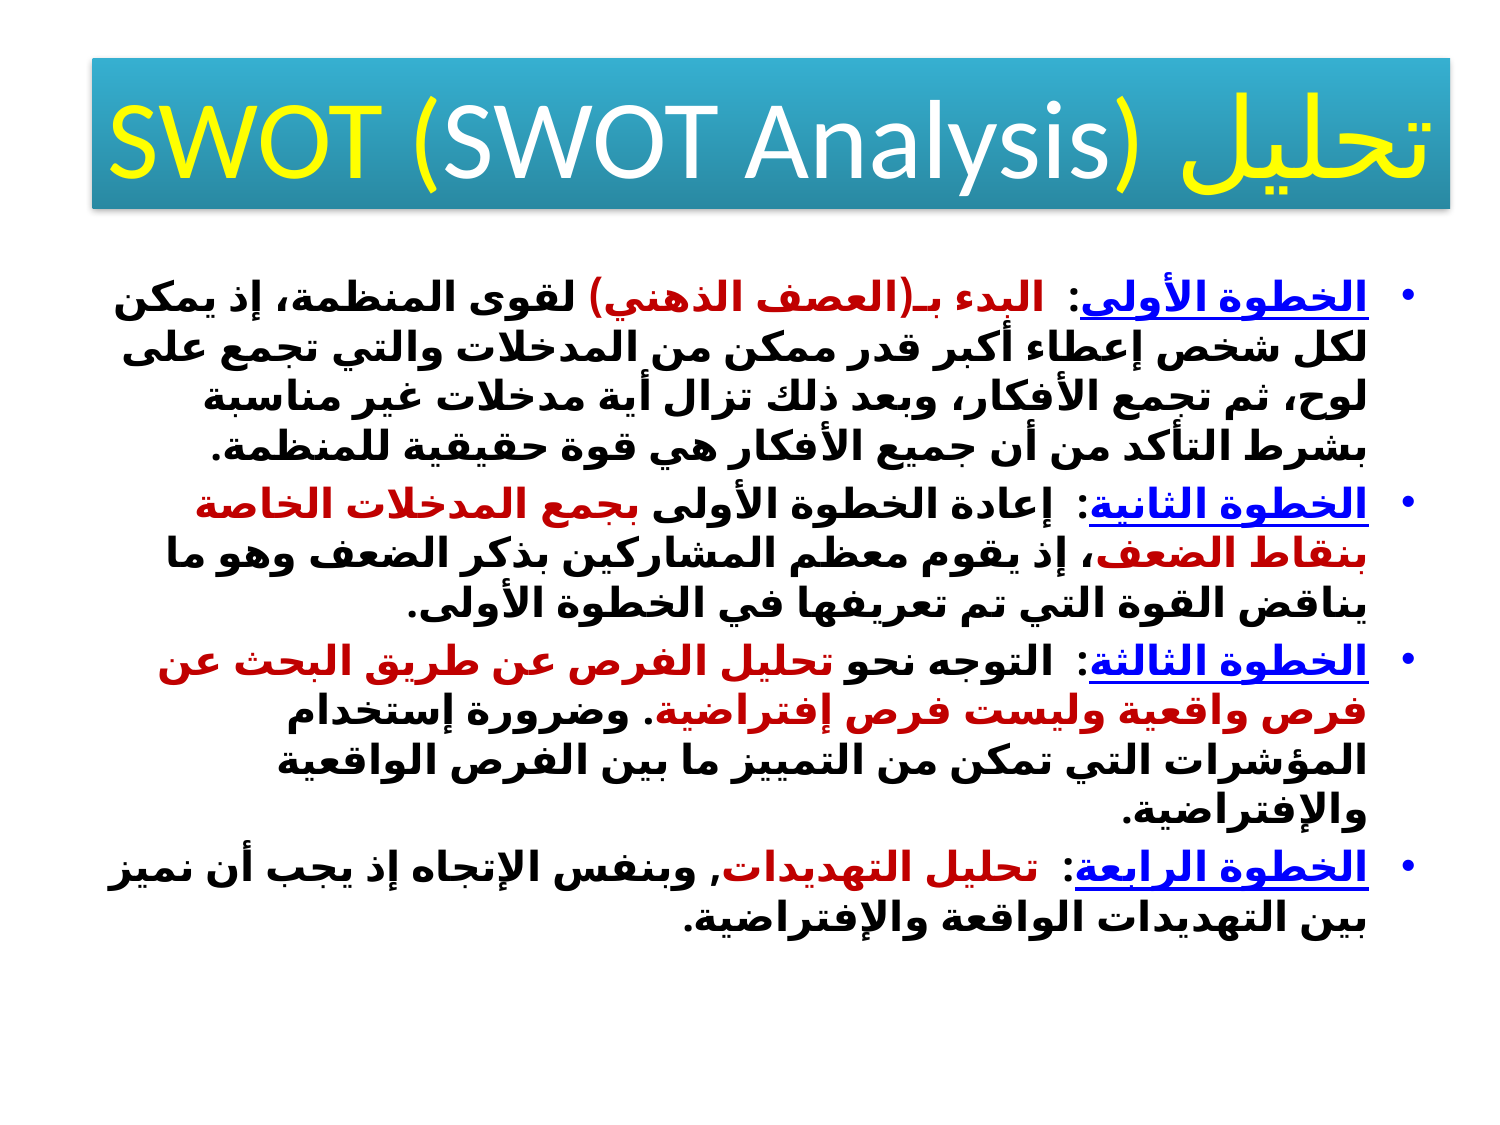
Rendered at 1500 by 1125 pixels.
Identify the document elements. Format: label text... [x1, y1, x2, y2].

list الخطوة الأولى: البدء بـ(العصف الذهني) لقوى المنظمة، إذ يمكن لكل شخص إعطاء أكبر قدر ممكن من المدخلات والتي تجمع على لوح، ثم تجمع الأفكار، وبعد ذلك تزال أية مدخلات غير مناسبة بشرط التأكد من أن جميع الأفكار هي قوة حقيقية للمنظمة. الخطوة الثانية: إعادة الخطوة الأولى بجمع المدخلات الخاصة بنقاط الضعف، إذ يقوم معظم المشاركين بذكر الضعف وهو ما يناقض القوة التي تم تعريفها في الخطوة الأولى. الخطوة الثالثة: التوجه نحو تحليل الفرص عن طريق البحث عن فرص واقعية وليست فرص إفتراضية. وضرورة إستخدام المؤشرات التي تمكن من التمييز ما بين الفرص الواقعية والإفتراضية. الخطوة الرابعة: تحليل التهديدات, وبنفس الإتجاه إذ يجب أن نميز بين التهديدات الواقعة والإفتراضية. [75, 262, 1425, 1005]
text_box تحليل SWOT (SWOT Analysis) [92, 58, 1451, 209]
